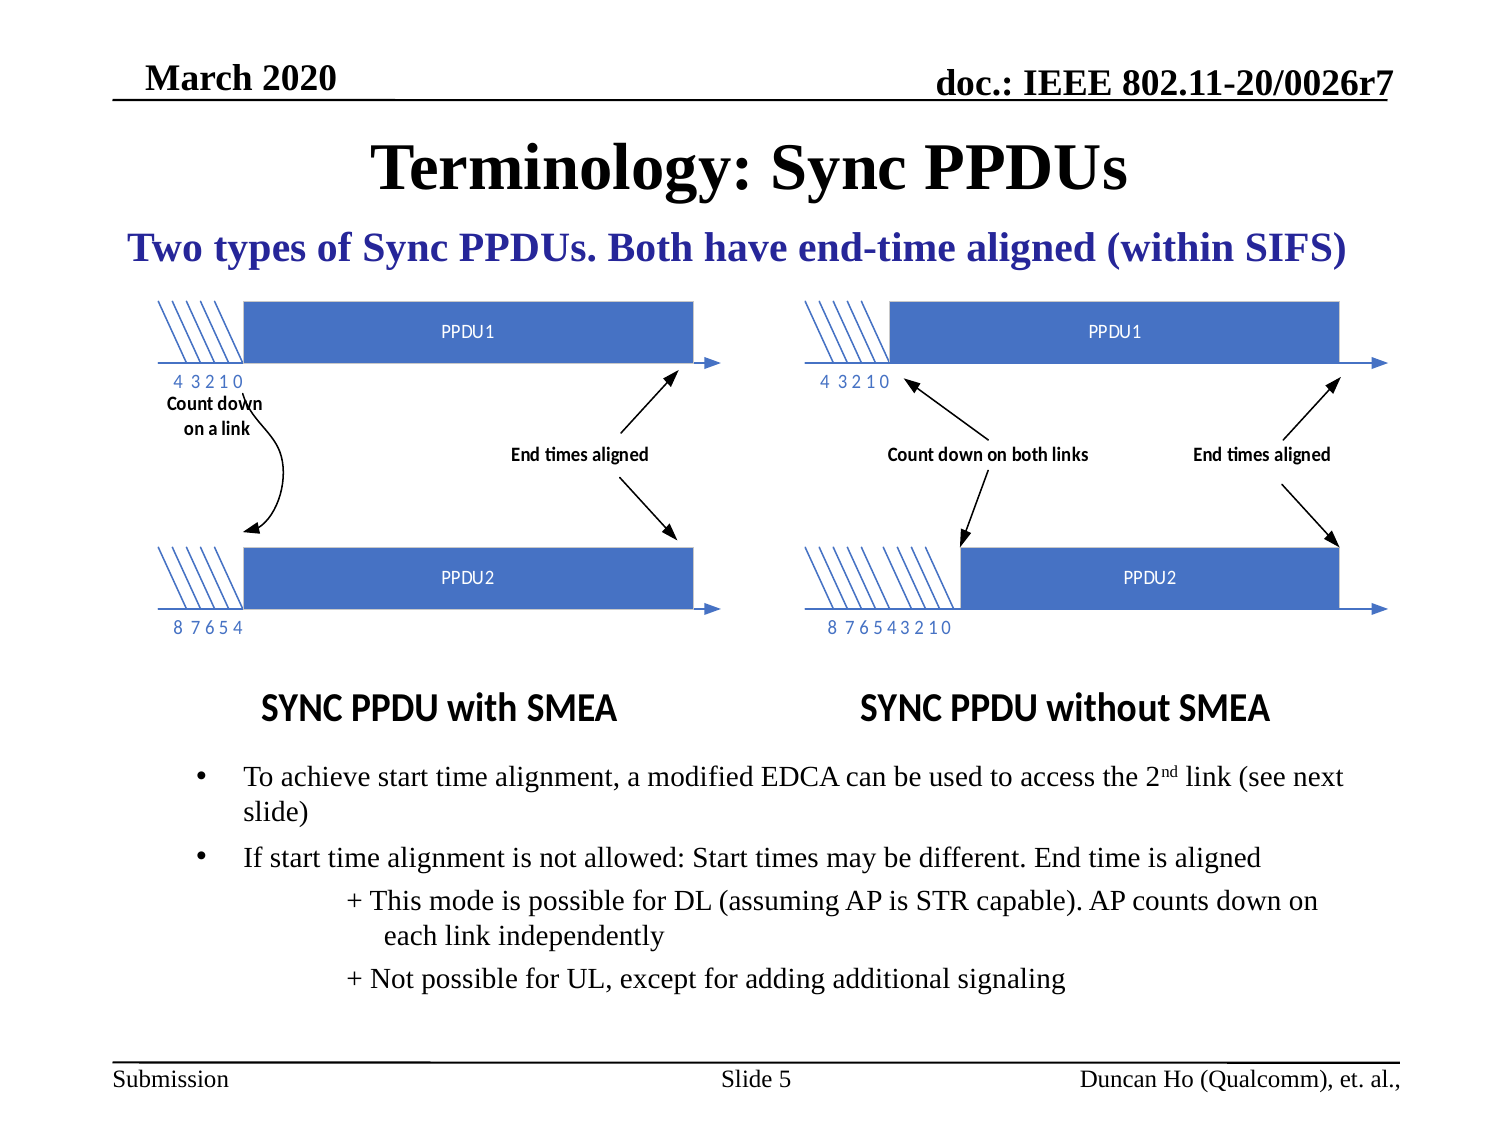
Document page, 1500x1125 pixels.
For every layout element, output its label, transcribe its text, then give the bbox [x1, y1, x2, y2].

list To achieve start time alignment, a modified EDCA can be used to access the 2nd link (see next slide) If start time alignment is not allowed: Start times may be different. End time is aligned + This mode is possible for DL (assuming AP is STR capable). AP counts down on each link independently + Not possible for UL, except for adding additional signaling [106, 772, 1382, 959]
slide_number Slide 5 [712, 1061, 800, 1123]
footer Duncan Ho (Qualcomm), et. al., [878, 1061, 1402, 1093]
title Terminology: Sync PPDUs [112, 112, 1388, 213]
list Two types of Sync PPDUs. Both have end-time aligned (within SIFS) [111, 212, 1387, 266]
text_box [64, 267, 1434, 764]
